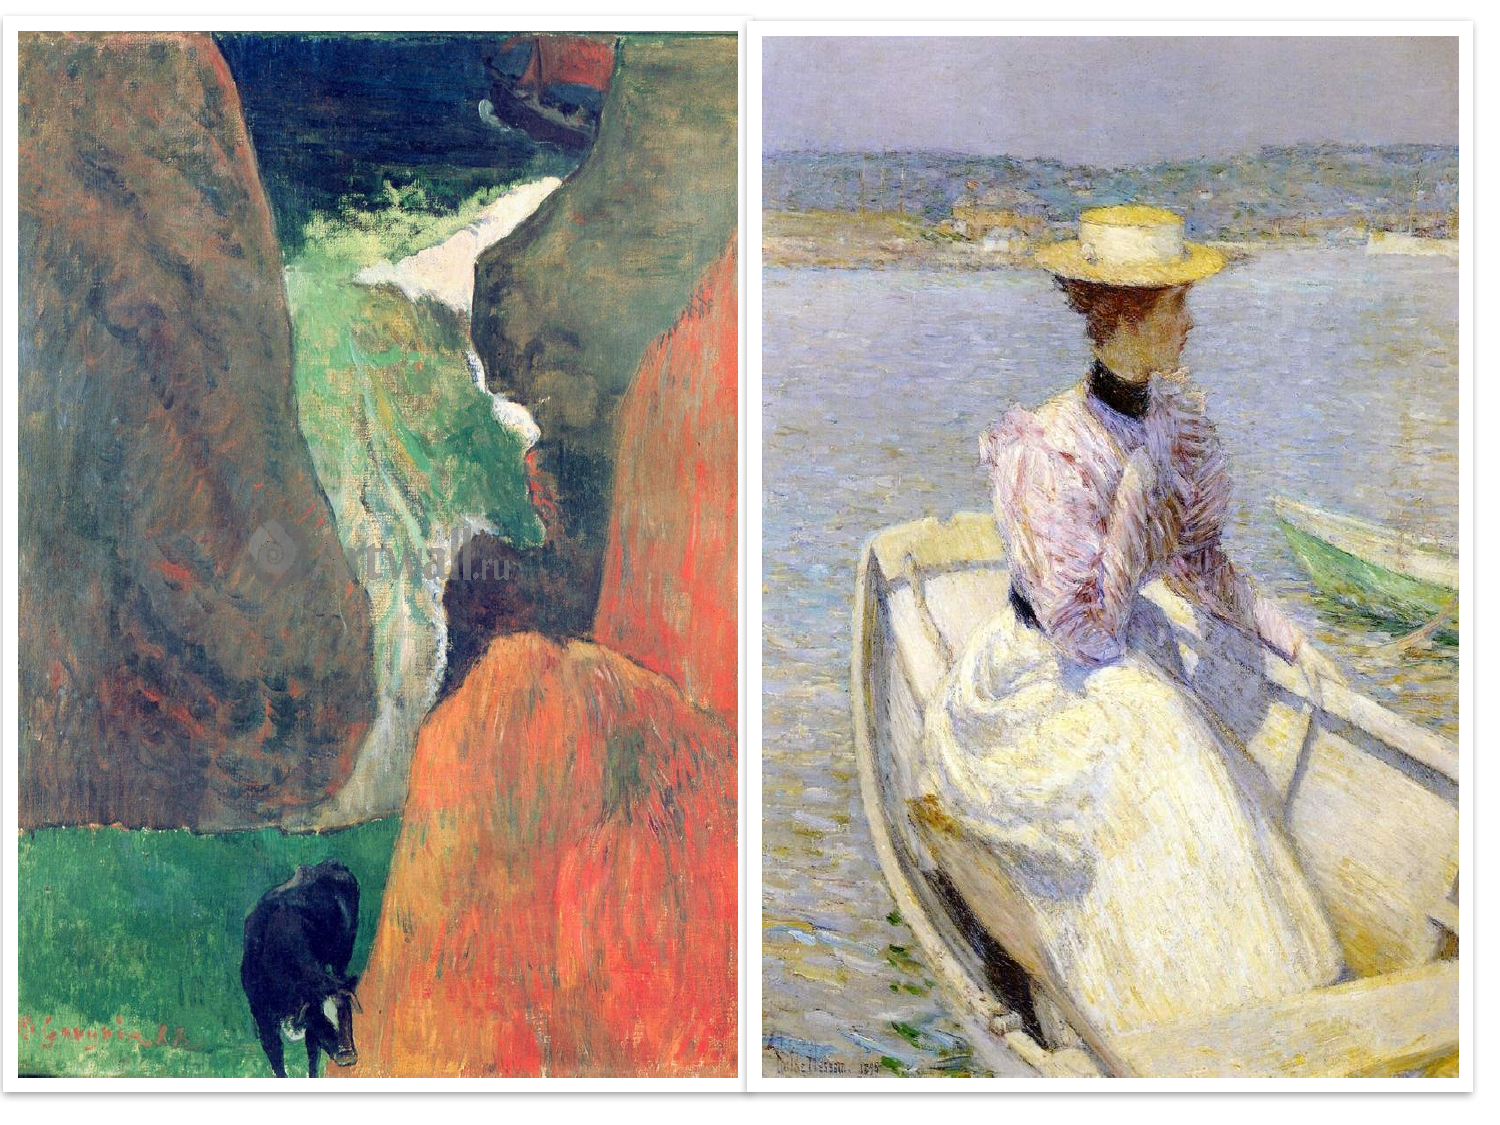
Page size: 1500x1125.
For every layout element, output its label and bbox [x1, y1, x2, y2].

picture [17, 30, 739, 1078]
picture [761, 35, 1459, 1078]
